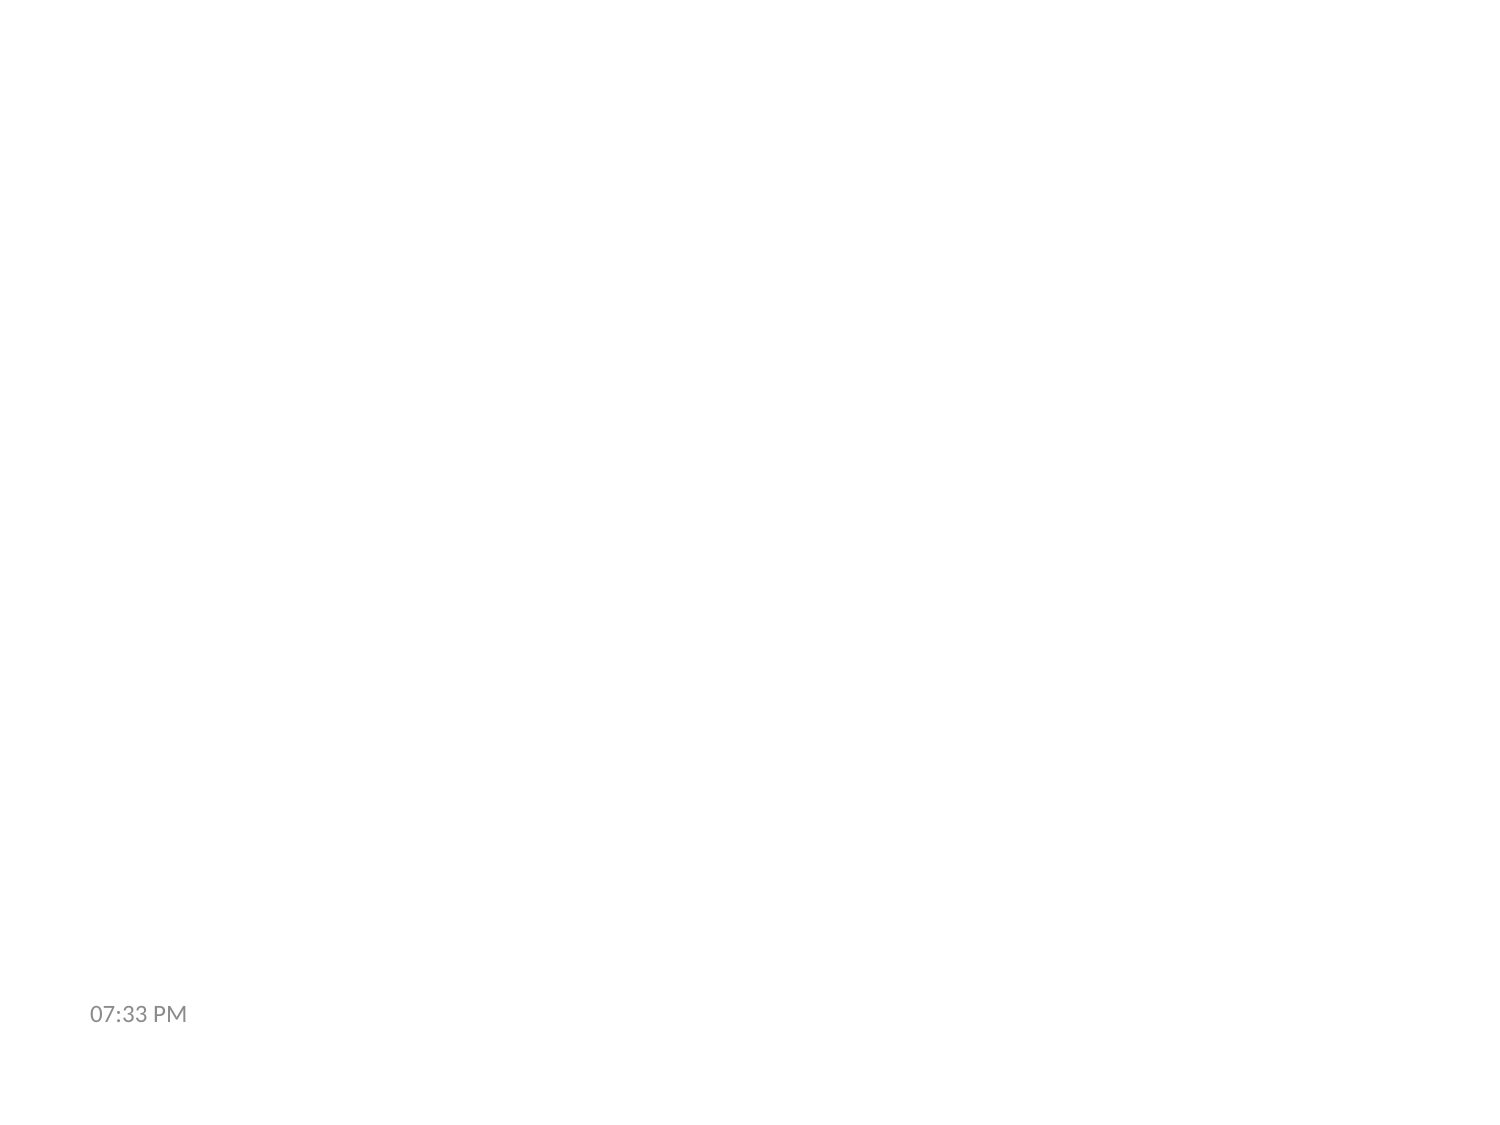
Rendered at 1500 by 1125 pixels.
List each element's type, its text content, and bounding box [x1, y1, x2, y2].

text_box 3:35 PM [75, 982, 425, 1043]
